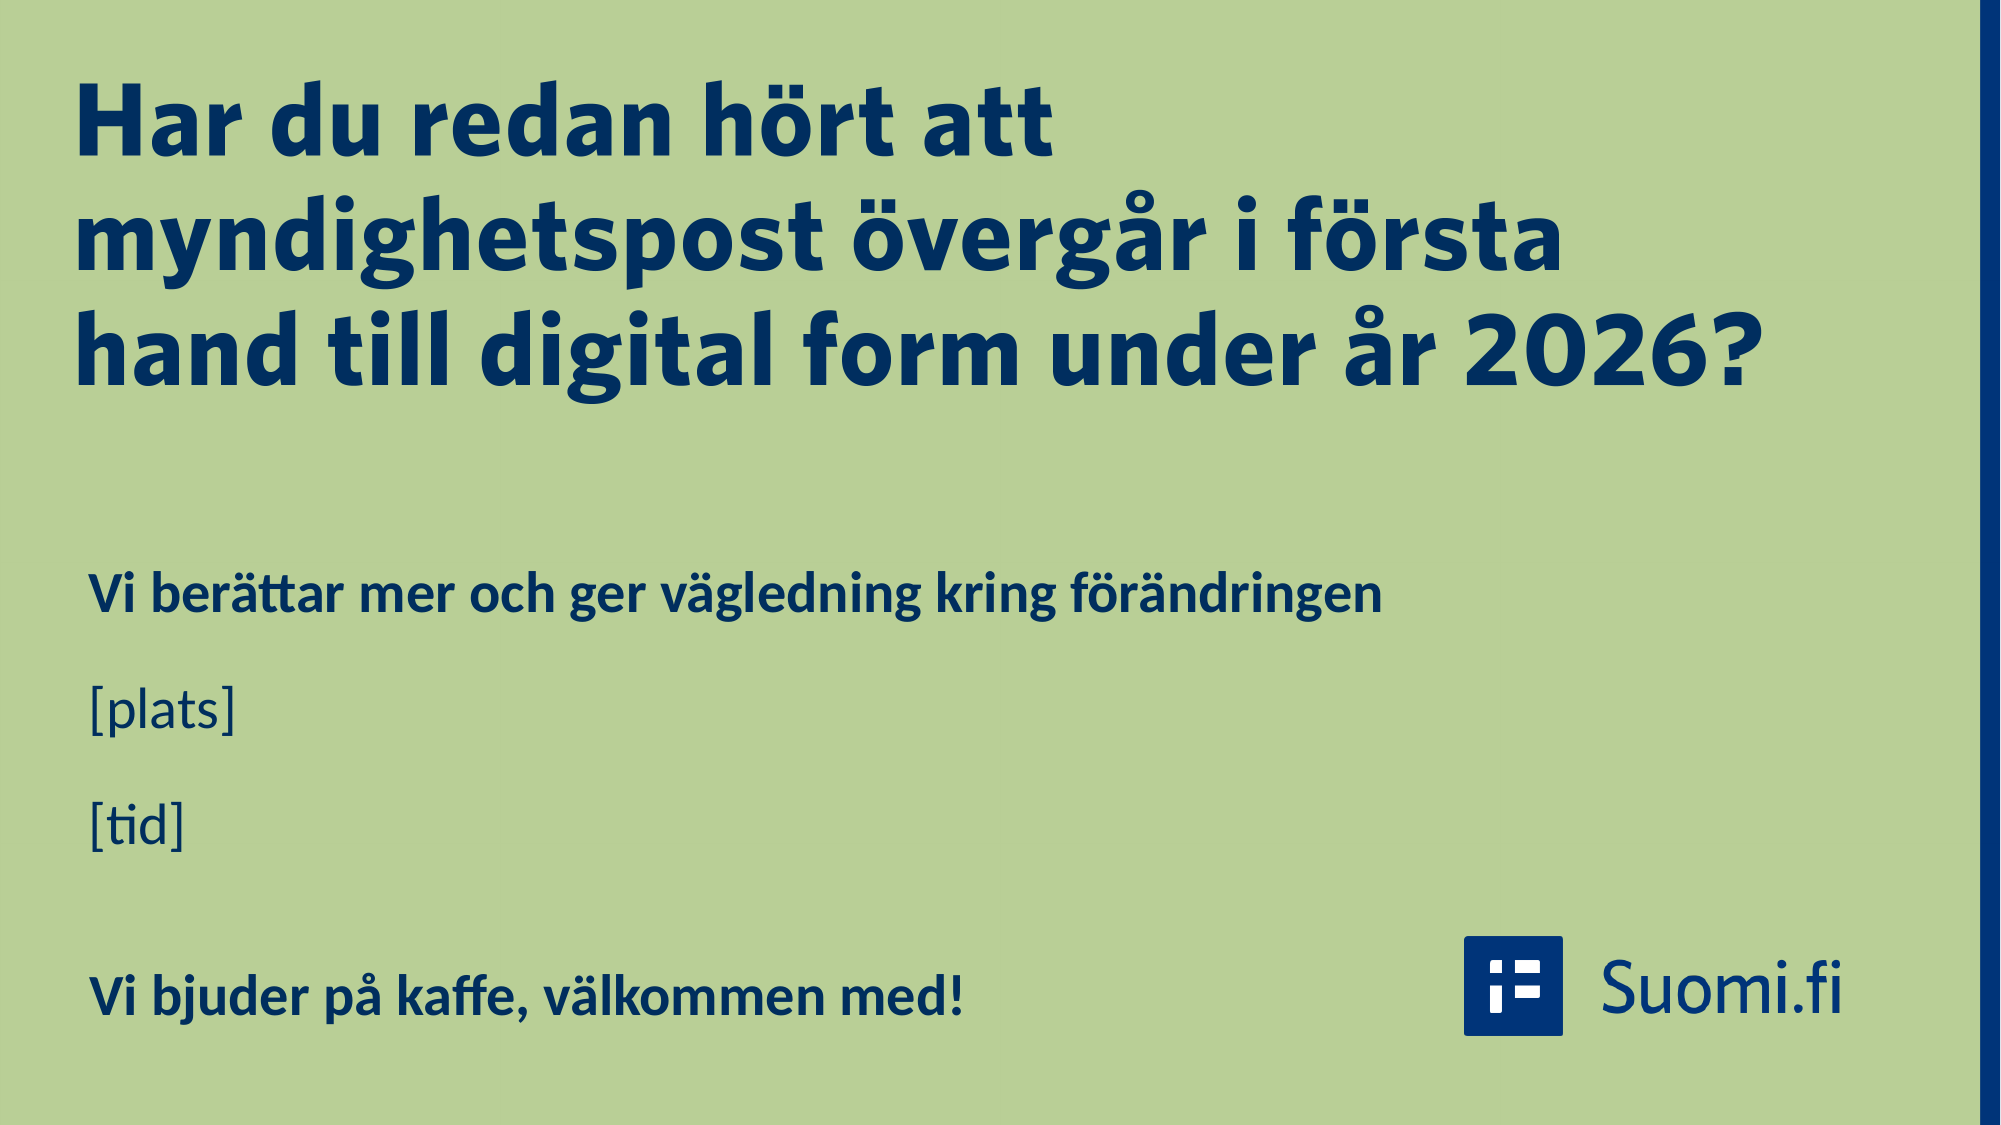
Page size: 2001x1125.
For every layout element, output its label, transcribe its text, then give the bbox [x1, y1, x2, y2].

text_box Vi bjuder på kaffe, välkommen med! [89, 957, 1043, 1028]
text_box [plats] [tid] [88, 670, 1814, 857]
picture [0, 0, 2001, 1125]
